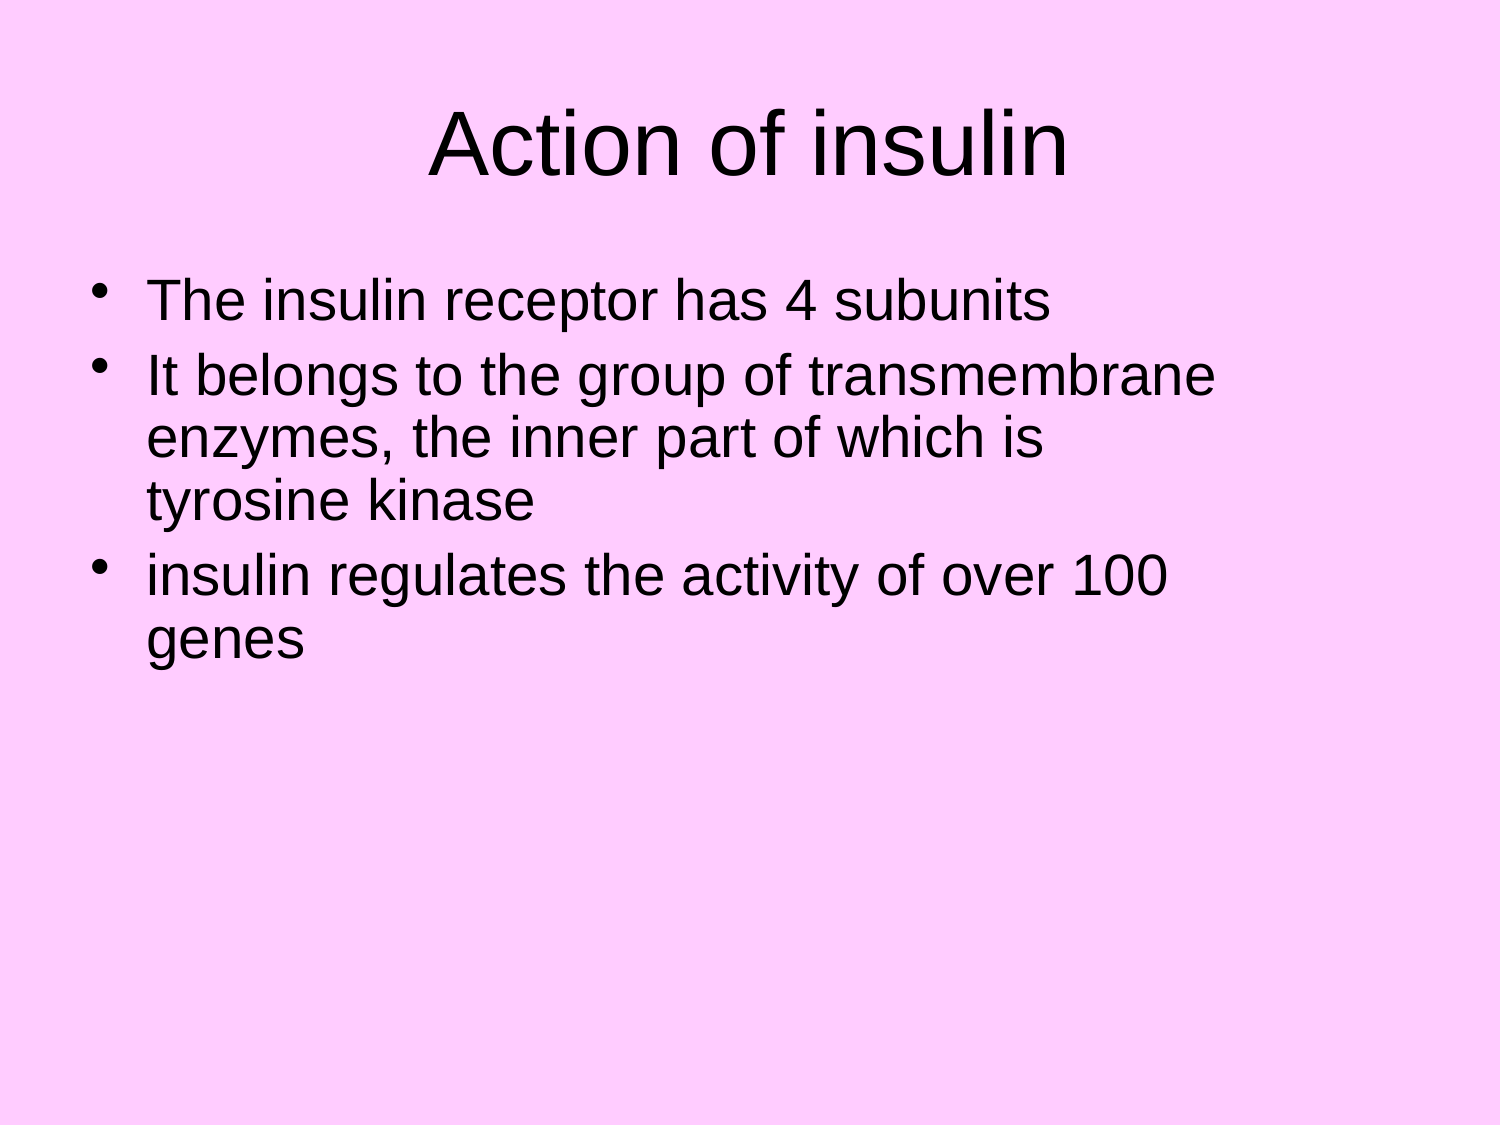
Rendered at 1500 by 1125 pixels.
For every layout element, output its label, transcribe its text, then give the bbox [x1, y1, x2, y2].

list The insulin receptor has 4 subunits It belongs to the group of transmembrane enzymes, the inner part of which is tyrosine kinase insulin regulates the activity of over 100 genes [75, 262, 1270, 1005]
title Action of insulin [75, 45, 1425, 233]
